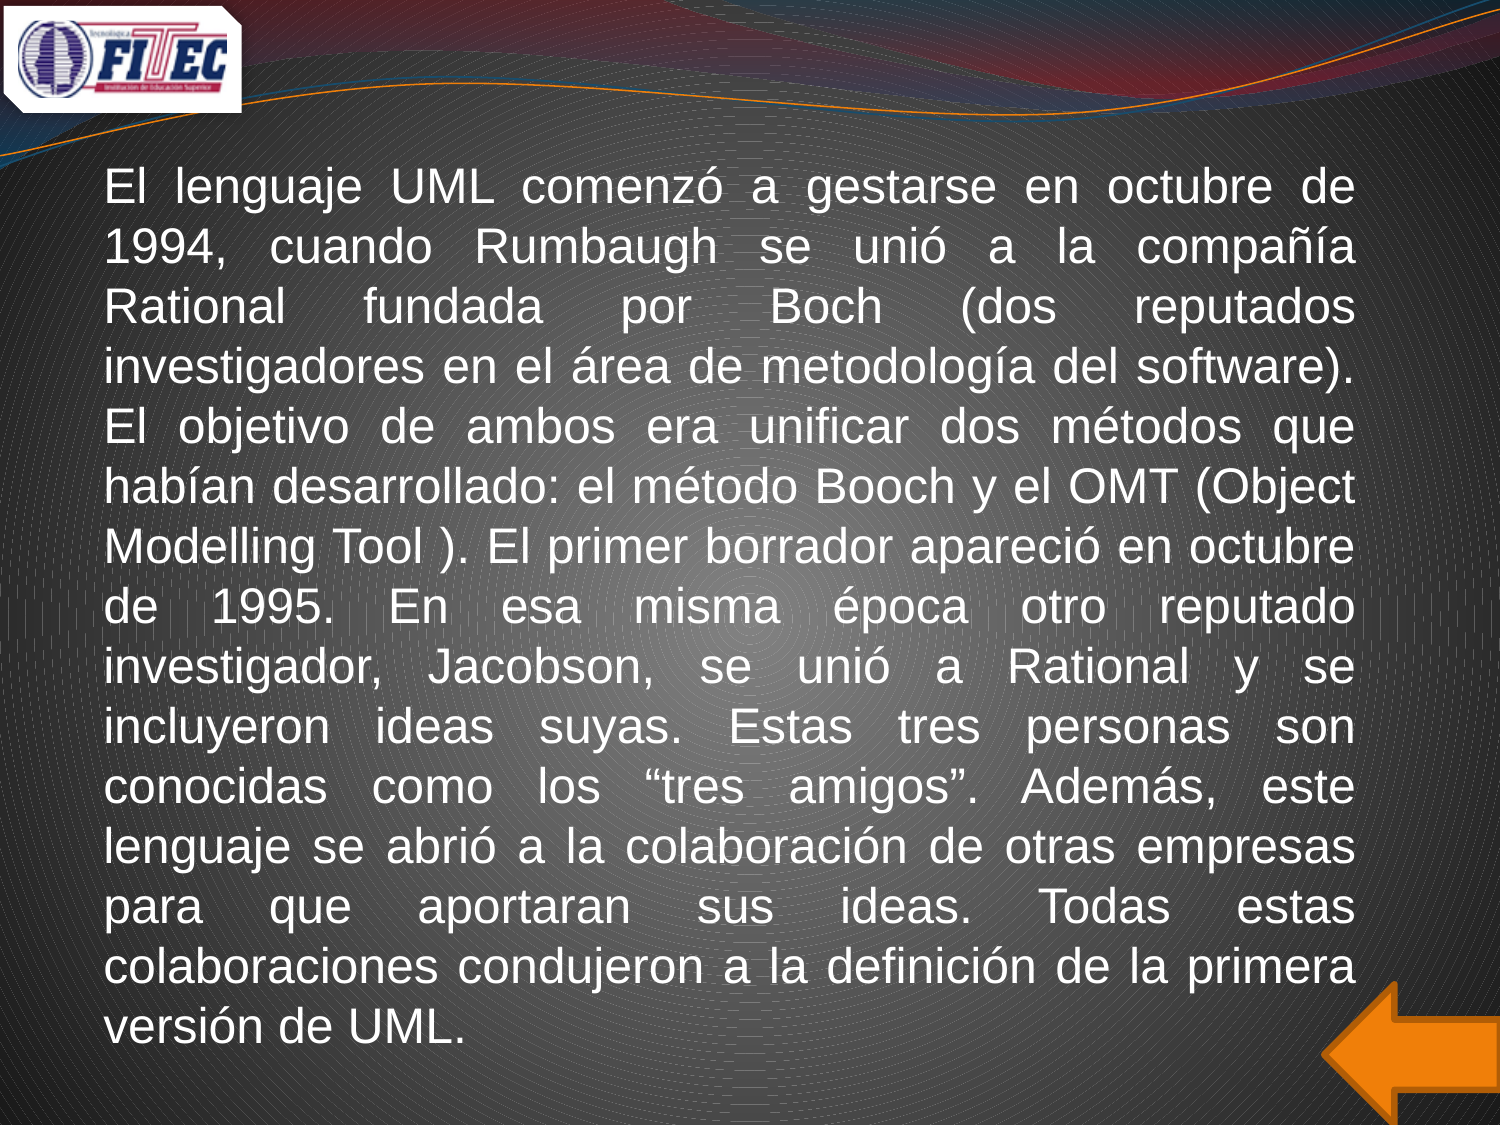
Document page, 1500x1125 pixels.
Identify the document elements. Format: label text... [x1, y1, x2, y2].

text_box [1320, 981, 1500, 1125]
text_box El lenguaje UML comenzó a gestarse en octubre de 1994, cuando Rumbaugh se unió a la compañía Rational fundada por Boch (dos reputados investigadores en el área de metodología del software). El objetivo de ambos era unificar dos métodos que habían desarrollado: el método Booch y el OMT (Object Modelling Tool ). El primer borrador apareció en octubre de 1995. En esa misma época otro reputado investigador, Jacobson, se unió a Rational y se incluyeron ideas suyas. Estas tres personas son conocidas como los “tres amigos”. Además, este lenguaje se abrió a la colaboración de otras empresas para que aportaran sus ideas. Todas estas colaboraciones condujeron a la definición de la primera versión de UML. [88, 145, 1372, 1061]
picture [10, 12, 235, 106]
